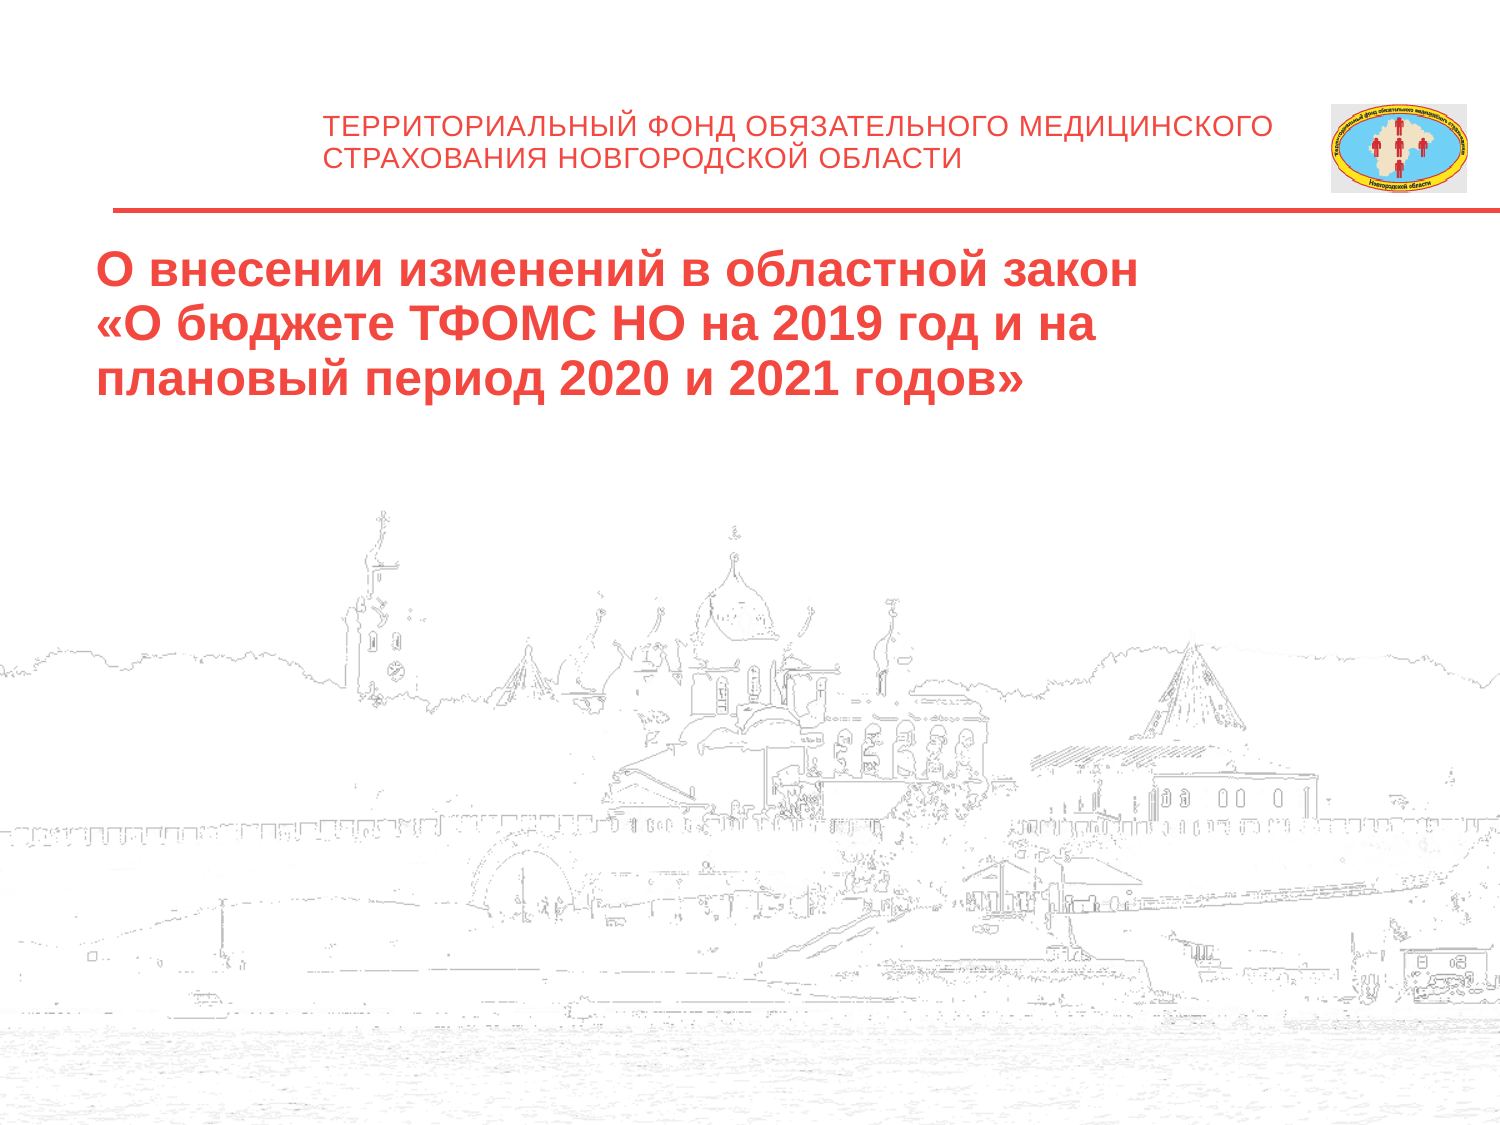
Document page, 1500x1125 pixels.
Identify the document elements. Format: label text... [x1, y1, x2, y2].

picture [0, 437, 1500, 1125]
text_box О внесении изменений в областной закон «О бюджете ТФОМС НО на 2019 год и на плановый период 2020 и 2021 годов» [80, 236, 1361, 437]
picture [1331, 104, 1468, 193]
text_box ТЕРРИТОРИАЛЬНЫЙ ФОНД ОБЯЗАТЕЛЬНОГО МЕДИЦИНСКОГО СТРАХОВАНИЯ НОВГОРОДСКОЙ ОБЛАСТИ [307, 104, 1331, 148]
